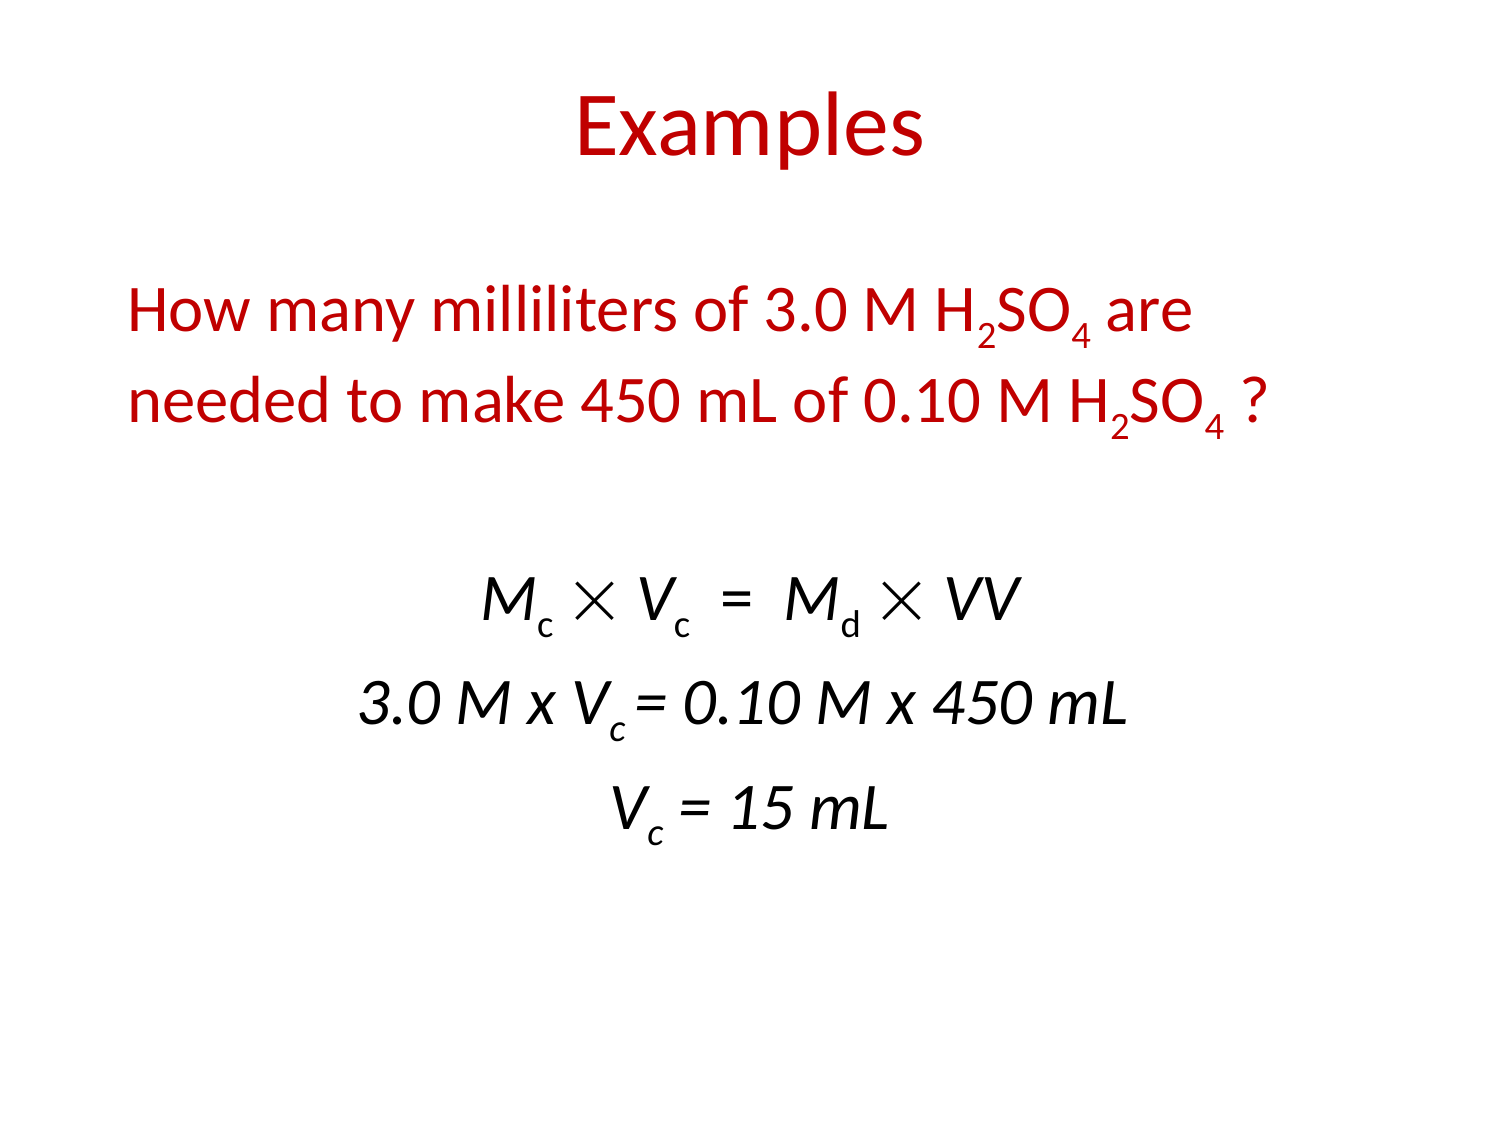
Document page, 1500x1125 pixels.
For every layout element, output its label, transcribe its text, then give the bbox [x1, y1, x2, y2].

text_box How many milliliters of 3.0 M H2SO4 are needed to make 450 mL of 0.10 M H2SO4 ? Mc  Vc = Md  VV 3.0 M x Vc = 0.10 M x 450 mL Vc = 15 mL [112, 257, 1388, 933]
text_box Examples [0, 56, 1500, 244]
